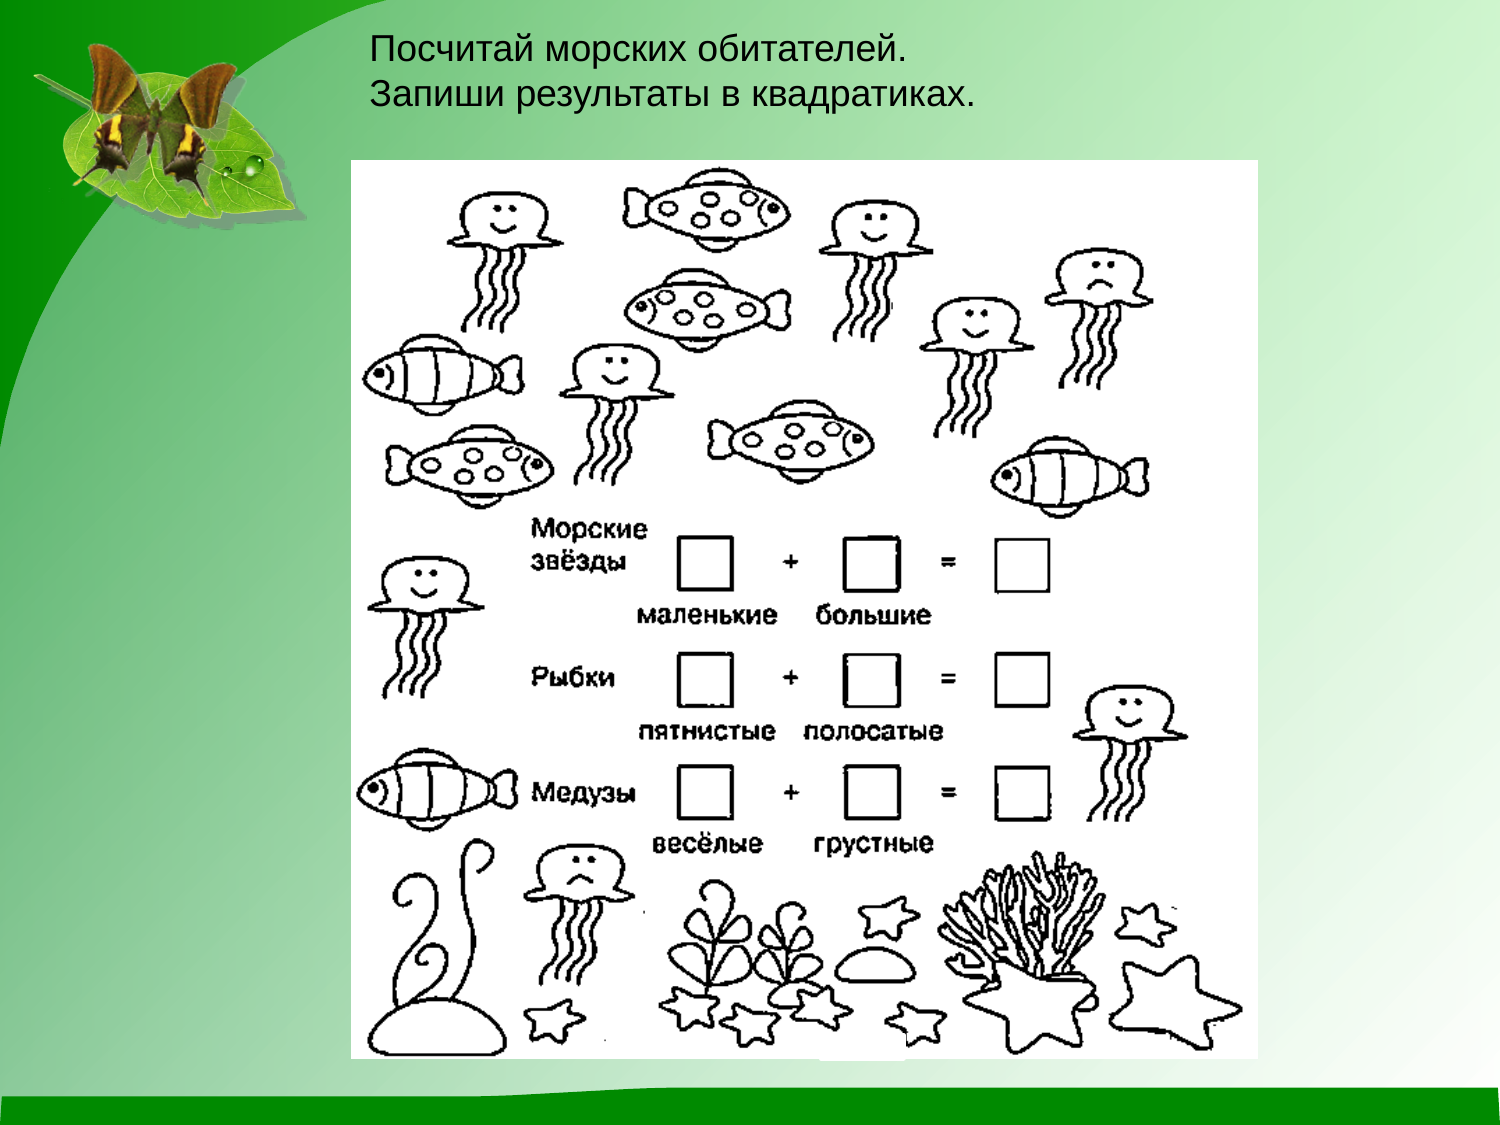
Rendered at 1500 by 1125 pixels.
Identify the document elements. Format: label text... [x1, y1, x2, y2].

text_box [351, 160, 1259, 1059]
picture [24, 37, 300, 229]
text_box Посчитай морских обитателей. Запиши результаты в квадратиках. [354, 16, 992, 122]
